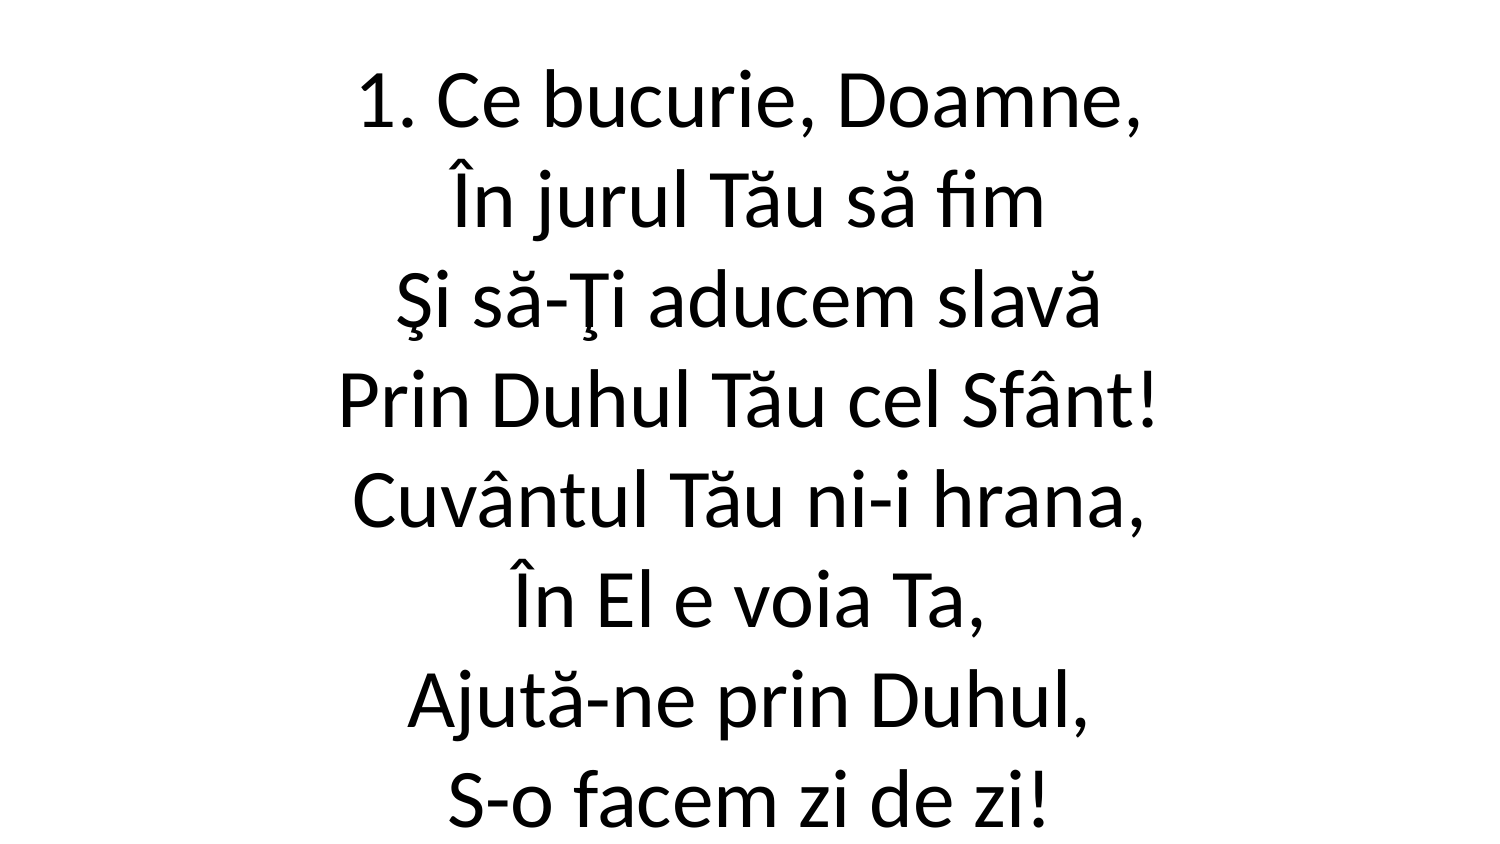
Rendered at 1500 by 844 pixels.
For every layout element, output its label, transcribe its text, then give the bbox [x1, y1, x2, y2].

text_box 1. Ce bucurie, Doamne, În jurul Tău să fim Şi să-Ţi aducem slavă Prin Duhul Tău cel Sfânt! Cuvântul Tău ni-i hrana, În El e voia Ta, Ajută-ne prin Duhul, S-o facem zi de zi! [322, 0, 1178, 844]
